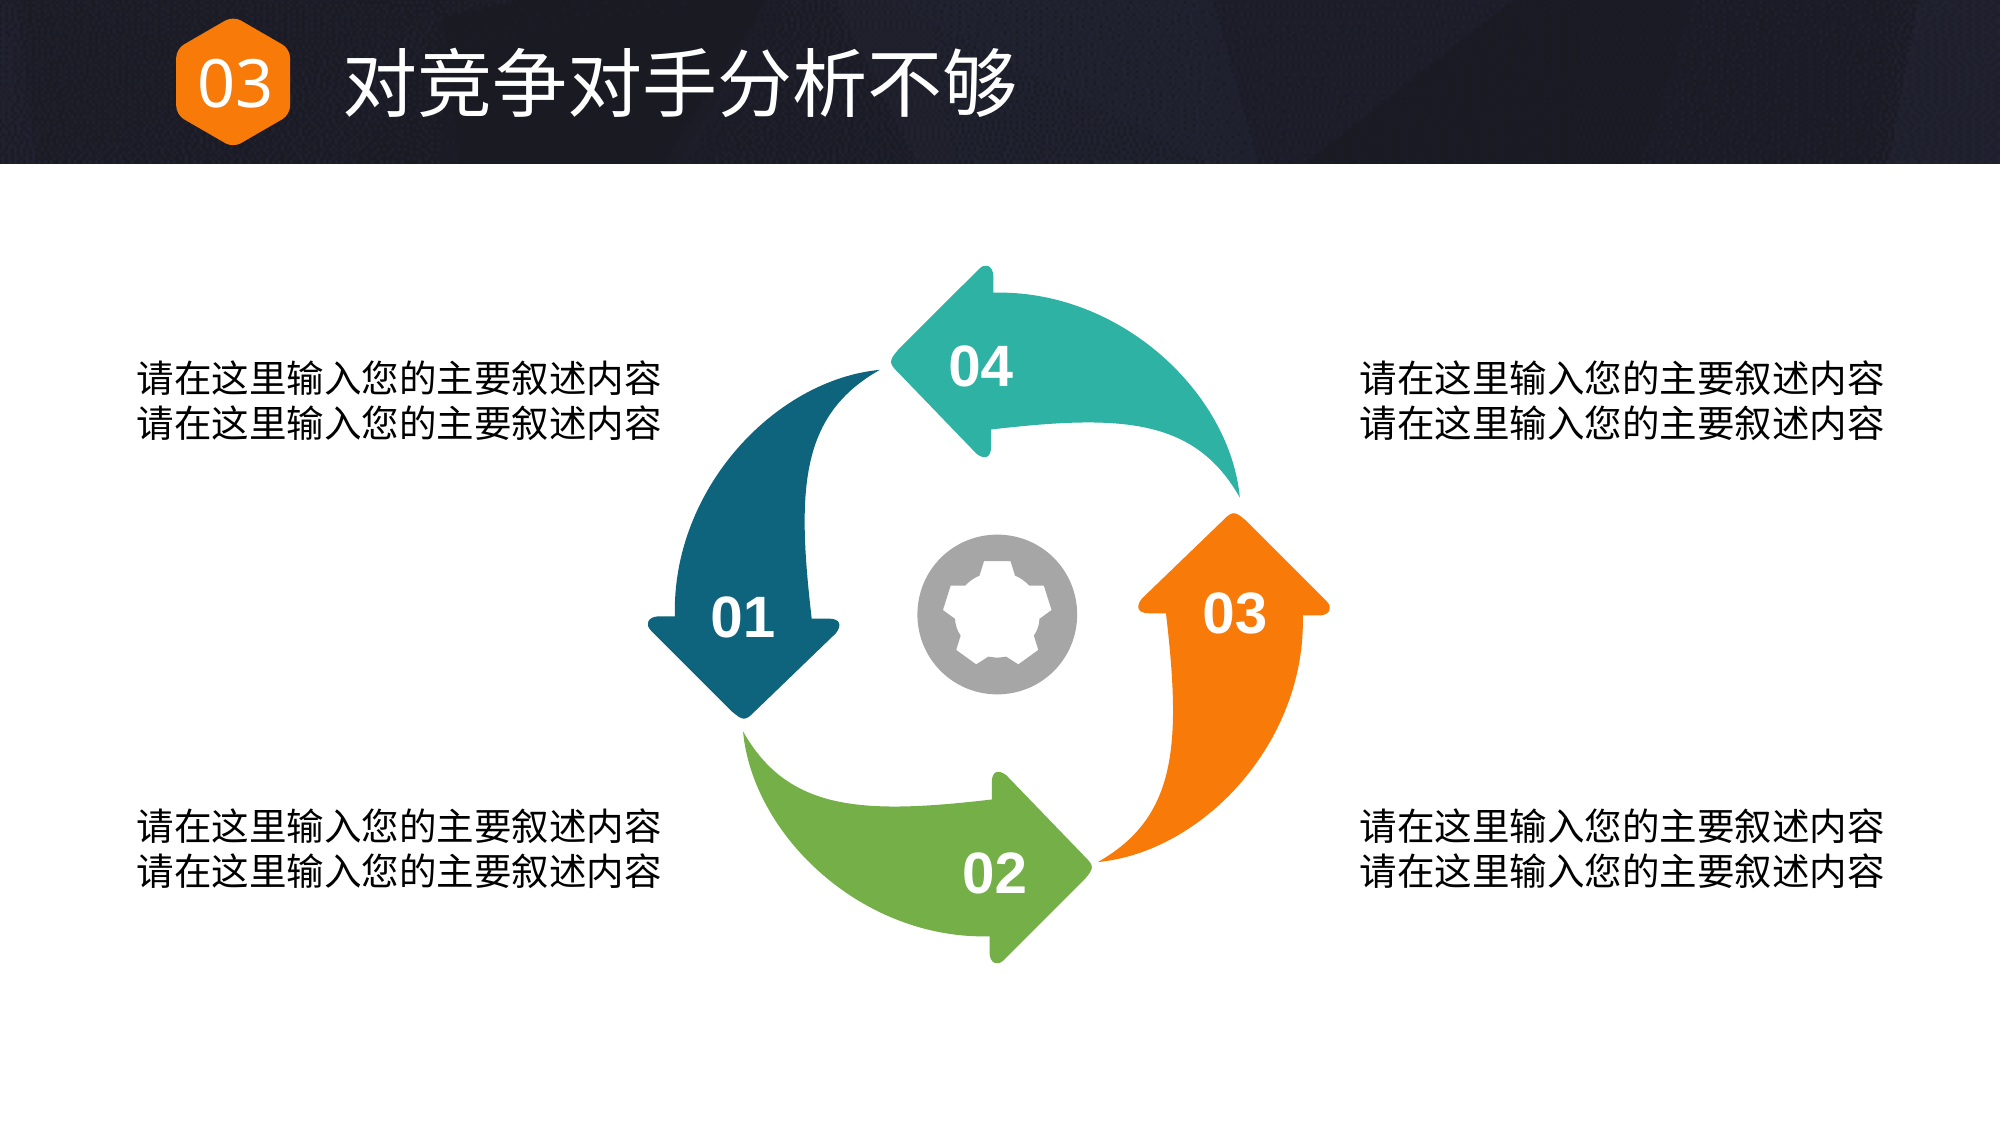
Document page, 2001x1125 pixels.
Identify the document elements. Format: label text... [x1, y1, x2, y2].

text_box 请在这里输入您的主要叙述内容 请在这里输入您的主要叙述内容 [122, 795, 647, 946]
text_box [647, 265, 1330, 964]
picture [0, 0, 2000, 164]
text_box 请在这里输入您的主要叙述内容 请在这里输入您的主要叙述内容 [1345, 347, 1900, 498]
text_box 请在这里输入您的主要叙述内容 请在这里输入您的主要叙述内容 [1345, 795, 1900, 946]
text_box 请在这里输入您的主要叙述内容 请在这里输入您的主要叙述内容 [122, 347, 647, 498]
